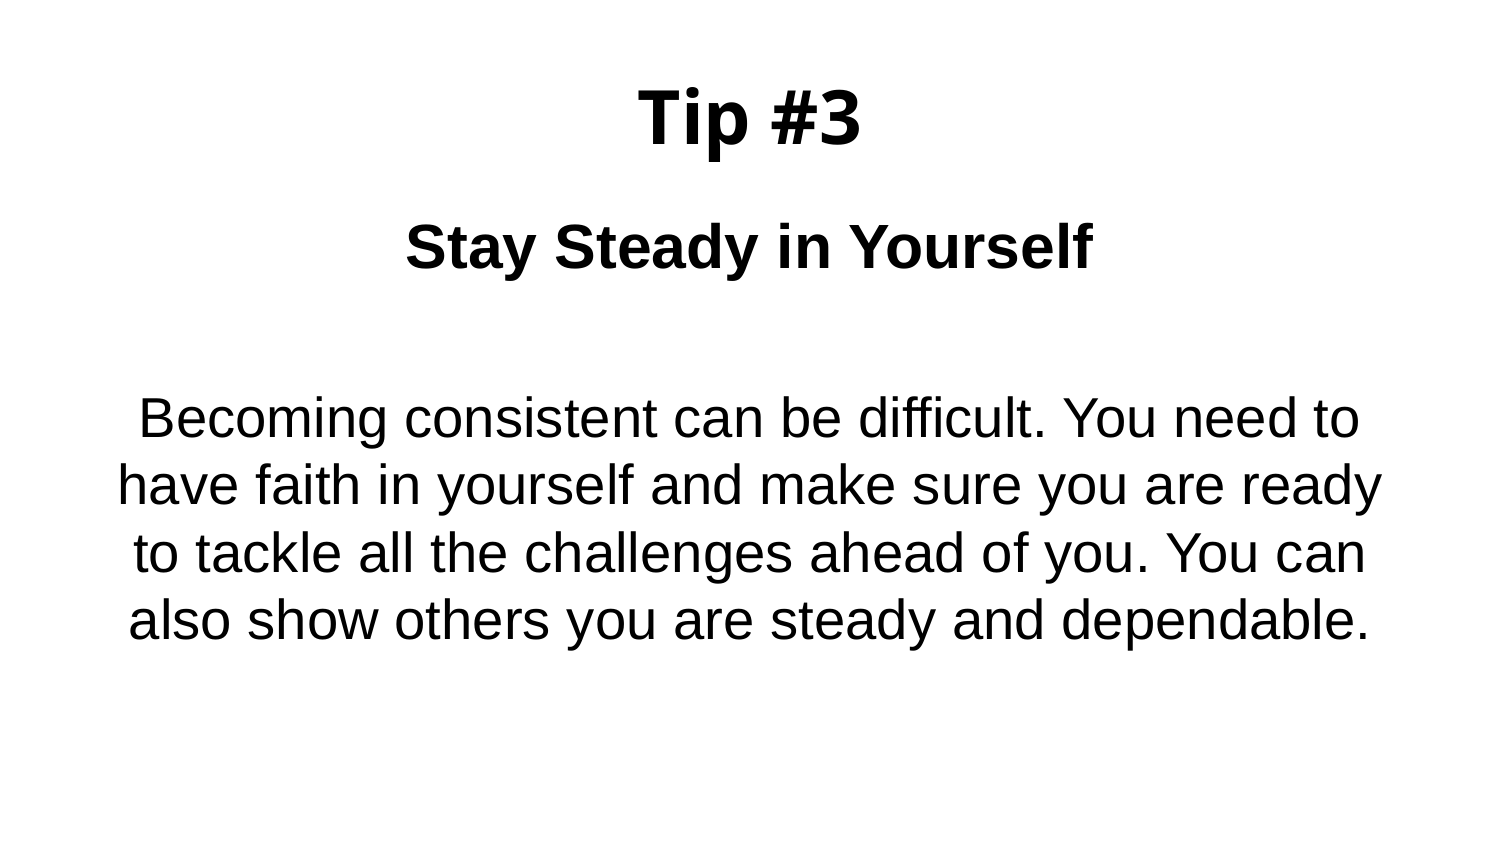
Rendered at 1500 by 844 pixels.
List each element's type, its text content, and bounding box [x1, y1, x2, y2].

title Tip #3 [75, 33, 1425, 175]
list Stay Steady in Yourself Becoming consistent can be difficult. You need to have faith in yourself and make sure you are ready to tackle all the challenges ahead of you. You can also show others you are steady and dependable. [75, 191, 1425, 803]
